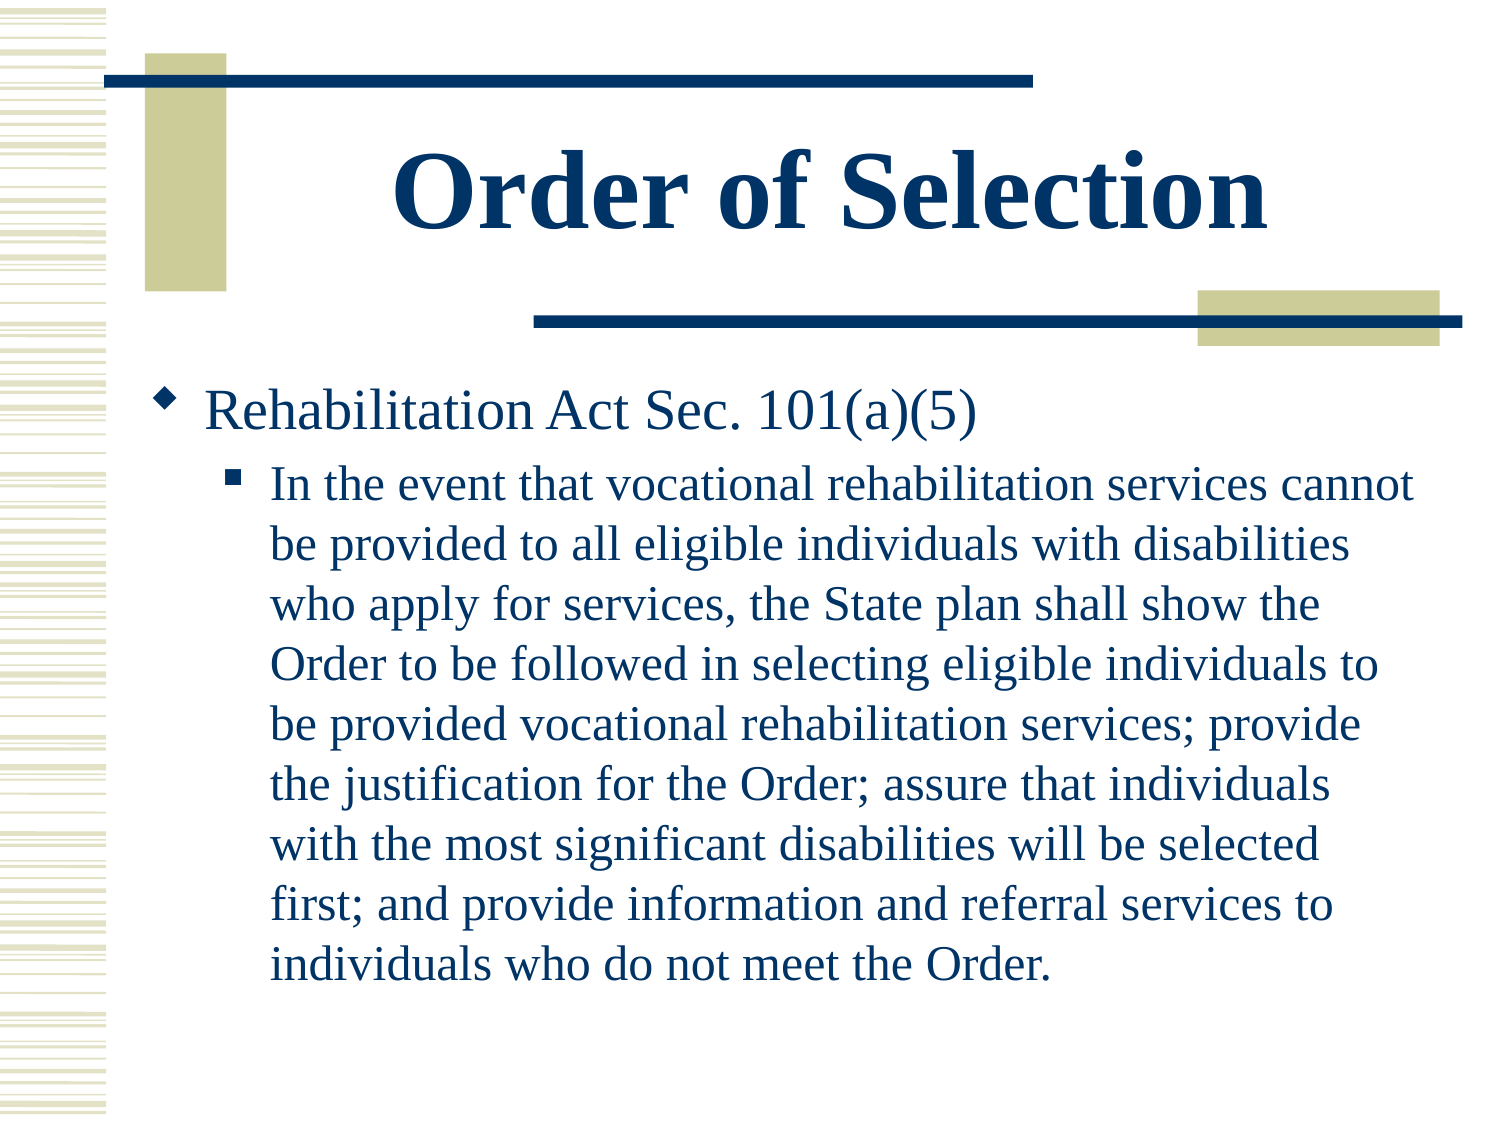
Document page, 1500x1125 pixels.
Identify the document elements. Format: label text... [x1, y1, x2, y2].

title Order of Selection [224, 99, 1436, 288]
list Rehabilitation Act Sec. 101(a)(5) In the event that vocational rehabilitation services cannot be provided to all eligible individuals with disabilities who apply for services, the State plan shall show the Order to be followed in selecting eligible individuals to be provided vocational rehabilitation services; provide the justification for the Order; assure that individuals with the most significant disabilities will be selected first; and provide information and referral services to individuals who do not meet the Order. [132, 363, 1439, 1001]
